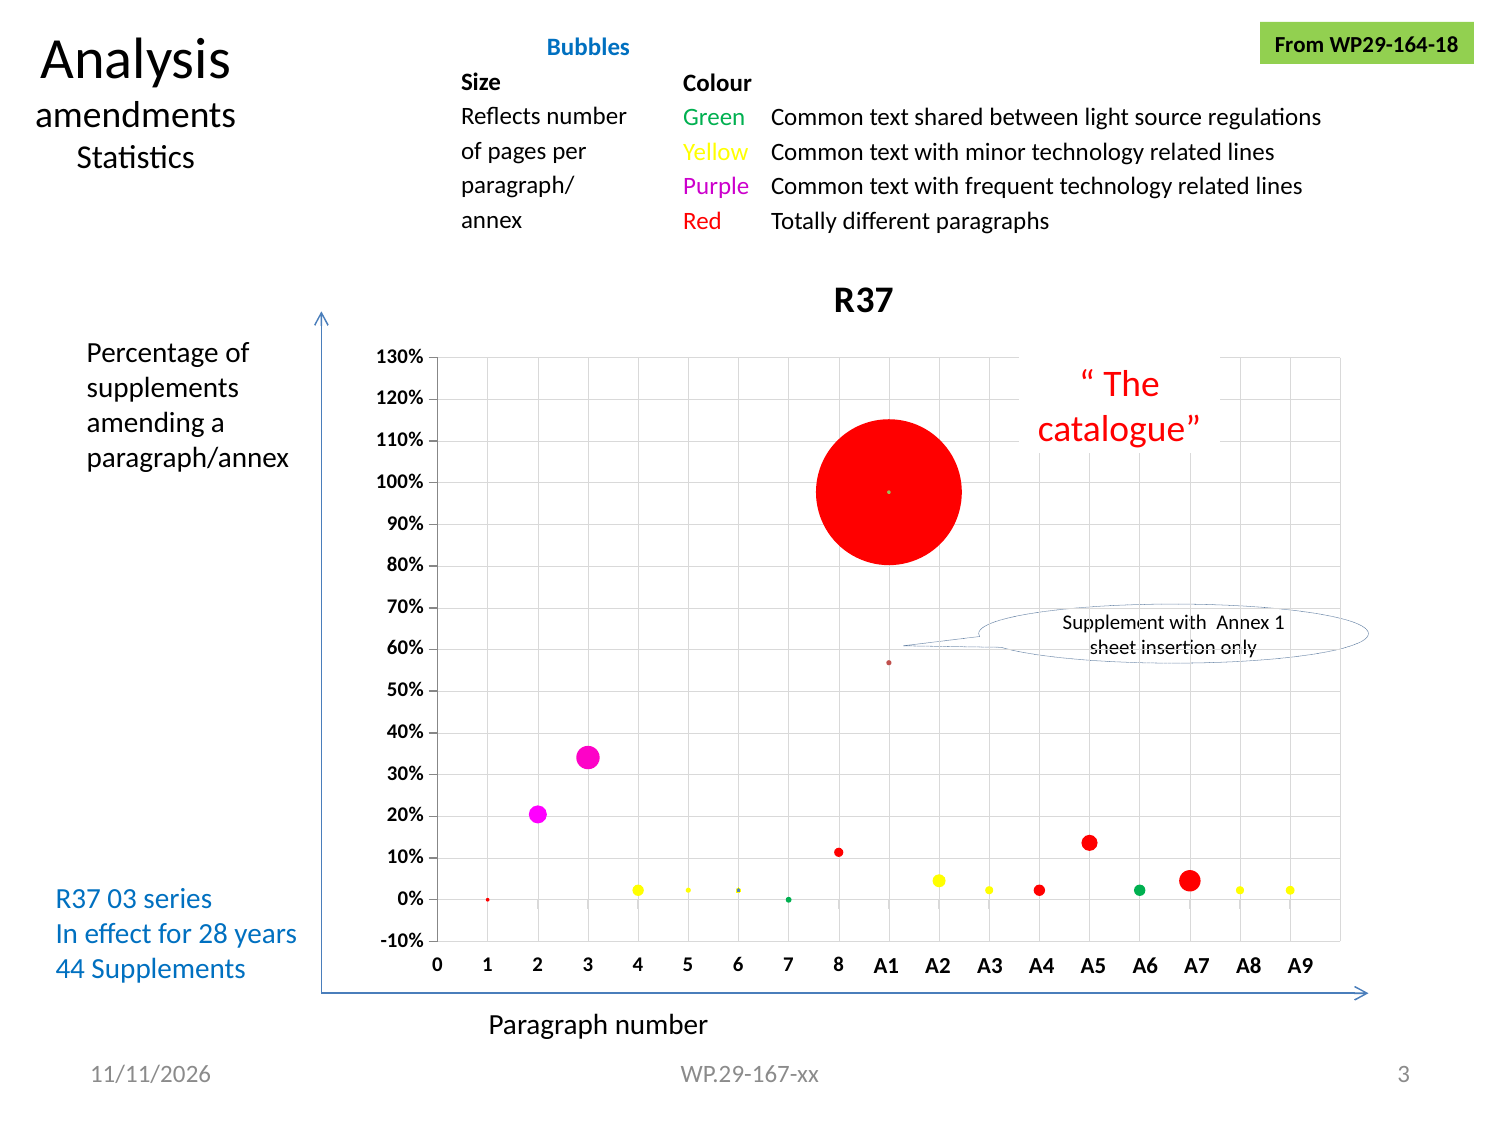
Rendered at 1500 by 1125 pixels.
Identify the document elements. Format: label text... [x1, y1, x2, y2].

slide_number 3 [1074, 1042, 1425, 1103]
text_box Paragraph number [473, 1002, 864, 1054]
text_box Colour Green Common text shared between light source regulations Yellow Common text with minor technology related lines Purple Common text with frequent technology related lines Red Totally different paragraphs [668, 54, 1347, 242]
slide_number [75, 1042, 425, 1103]
footer WP.29-167-xx [512, 1042, 988, 1103]
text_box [355, 249, 1372, 992]
text_box Bubbles Size Reflects number of pages per paragraph/ annex [446, 19, 645, 241]
text_box R37 03 series In effect for 28 years 44 Supplements [40, 872, 313, 992]
title Analysis amendments Statistics [17, 22, 254, 173]
text_box From WP29-164-18 [1260, 21, 1474, 64]
text_box Percentage of supplements amending a paragraph/annex [71, 326, 309, 482]
